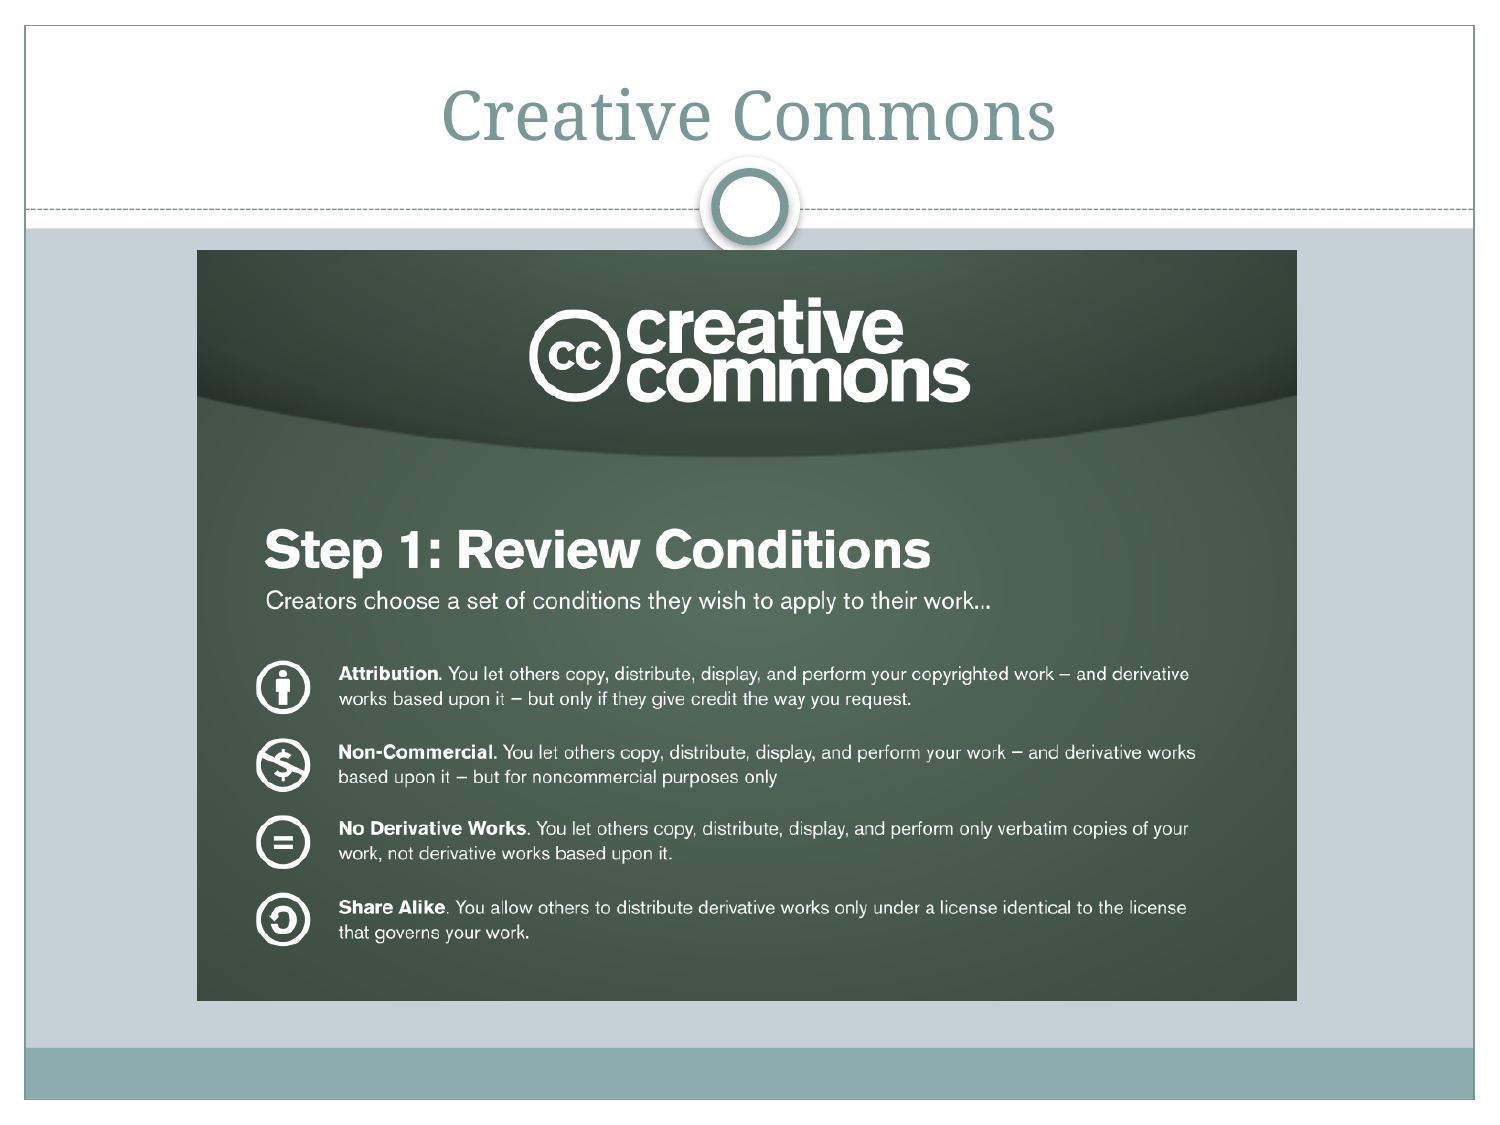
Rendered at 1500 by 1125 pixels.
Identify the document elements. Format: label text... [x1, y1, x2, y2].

title Creative Commons [49, 37, 1450, 162]
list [196, 250, 1298, 1001]
